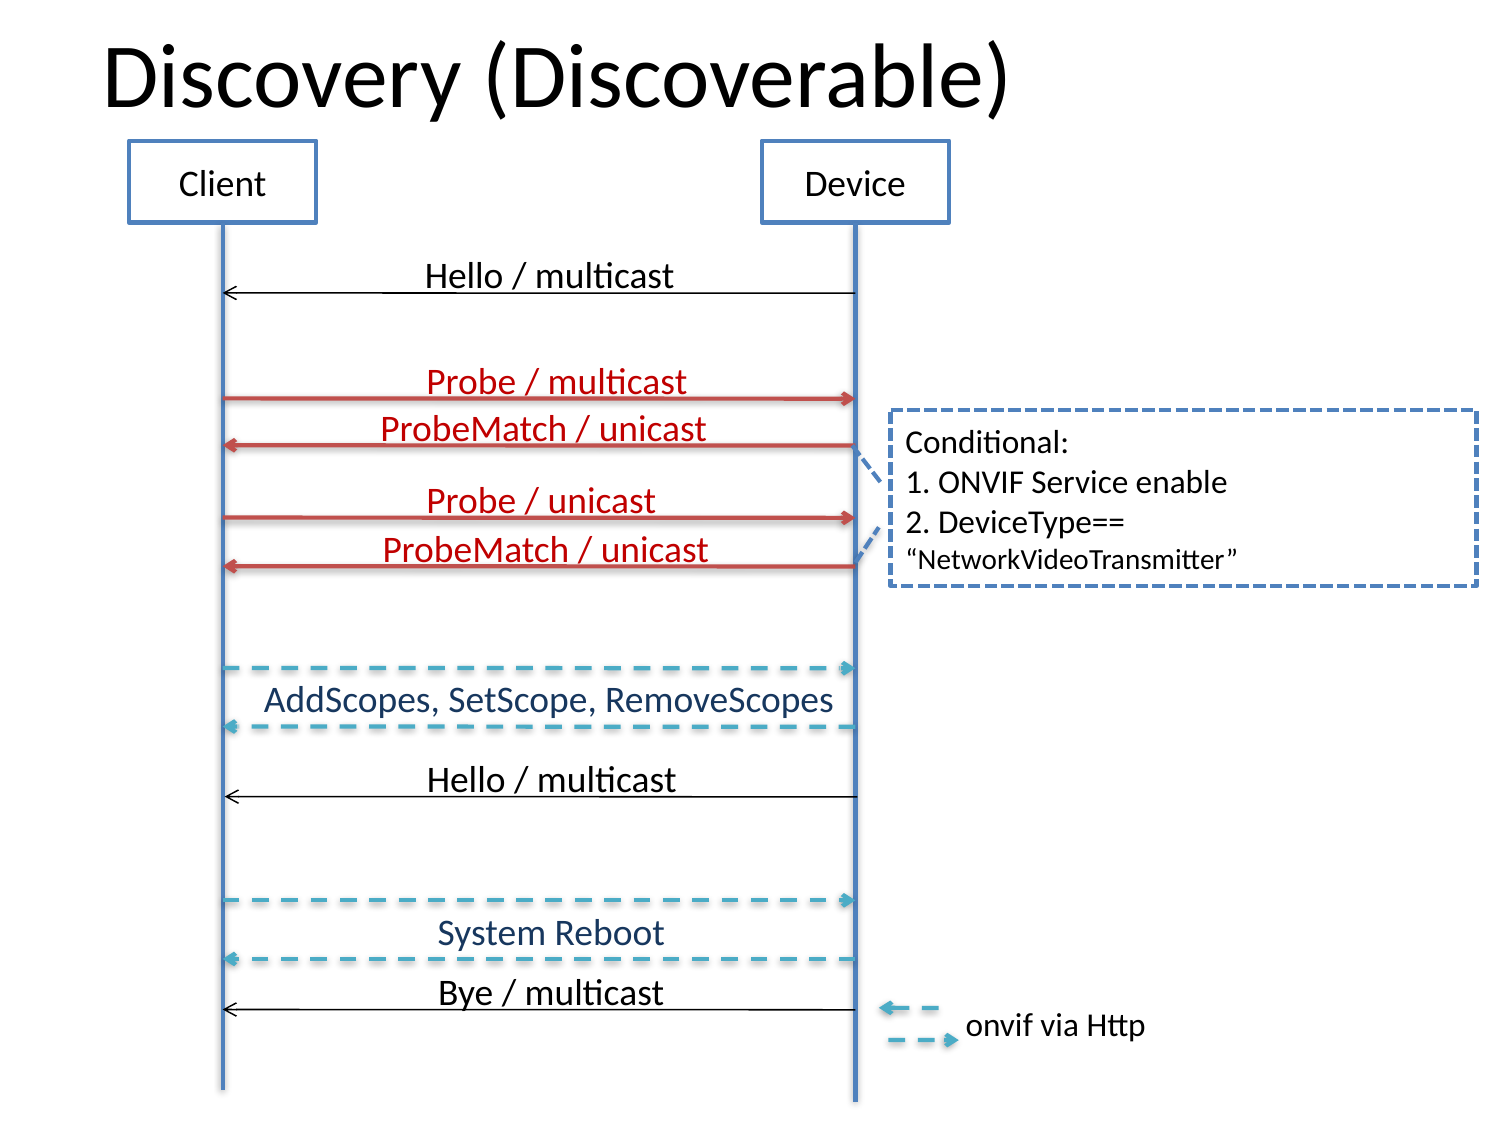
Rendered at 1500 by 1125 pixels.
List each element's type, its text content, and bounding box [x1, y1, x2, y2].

text_box Hello / multicast [409, 244, 690, 291]
text_box Hello / multicast [412, 747, 692, 794]
text_box Conditional: 1. ONVIF Service enable 2. DeviceType== “NetworkVideoTransmitter” [888, 408, 1479, 588]
title Discovery (Discoverable) [0, 0, 1233, 141]
text_box Bye / multicast [423, 967, 680, 1007]
text_box Device [760, 139, 951, 225]
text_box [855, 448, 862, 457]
text_box ProbeMatch / unicast [365, 408, 723, 443]
text_box System Reboot [423, 909, 681, 958]
text_box Probe / unicast [411, 468, 672, 515]
text_box ProbeMatch / unicast [367, 527, 725, 564]
text_box ProbeMatch / unicast [367, 574, 725, 578]
text_box onvif via Http [950, 996, 1169, 1051]
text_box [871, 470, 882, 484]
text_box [849, 532, 885, 557]
text_box Probe / multicast [411, 349, 703, 396]
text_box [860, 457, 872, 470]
text_box AddScopes, SetScope, RemoveScopes [249, 676, 850, 724]
text_box Client [127, 139, 318, 225]
